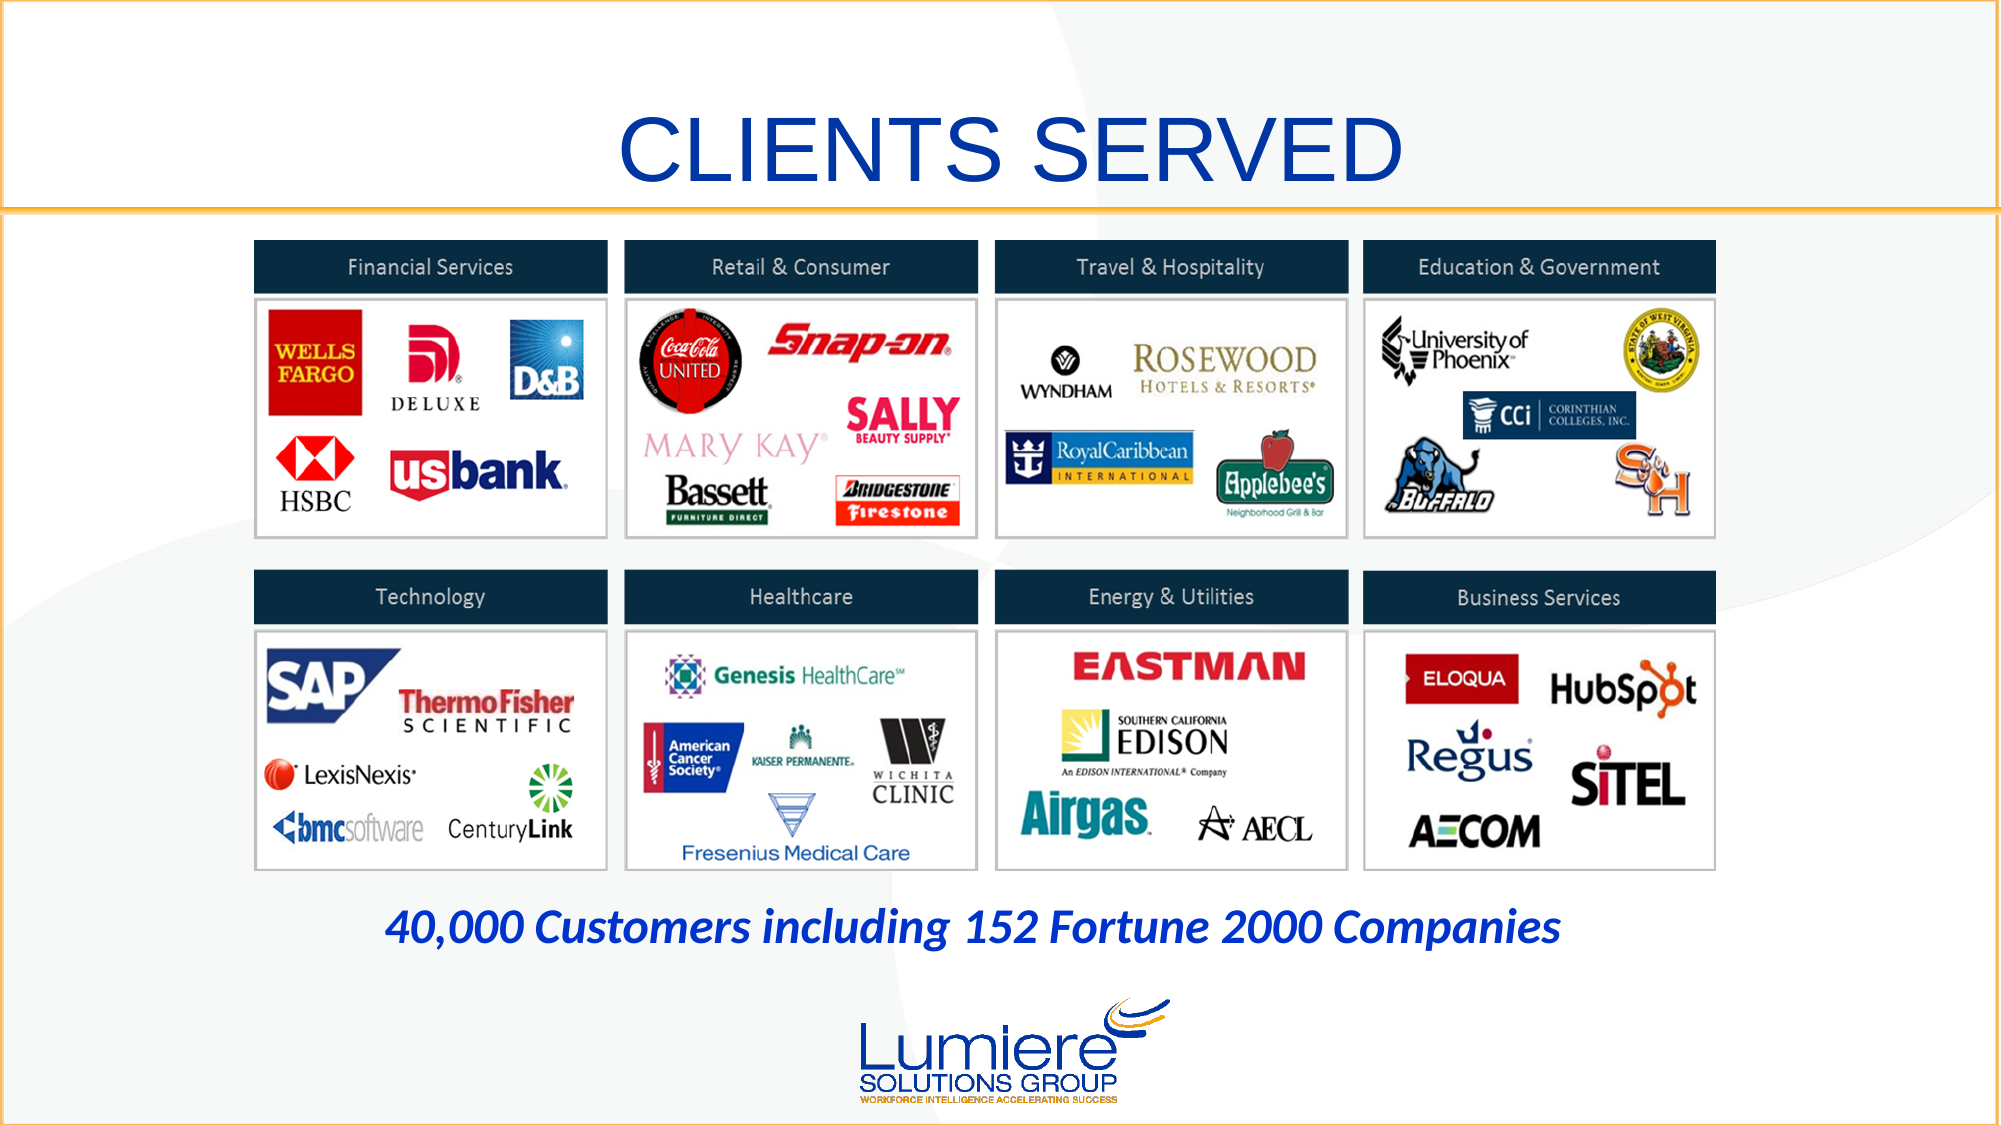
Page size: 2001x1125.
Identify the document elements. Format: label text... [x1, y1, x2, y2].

picture [0, 215, 2001, 1125]
picture [0, 0, 2001, 207]
title Clients served [149, 50, 1875, 254]
text_box 40,000 Customers including 152 Fortune 2000 Companies [369, 885, 1577, 961]
